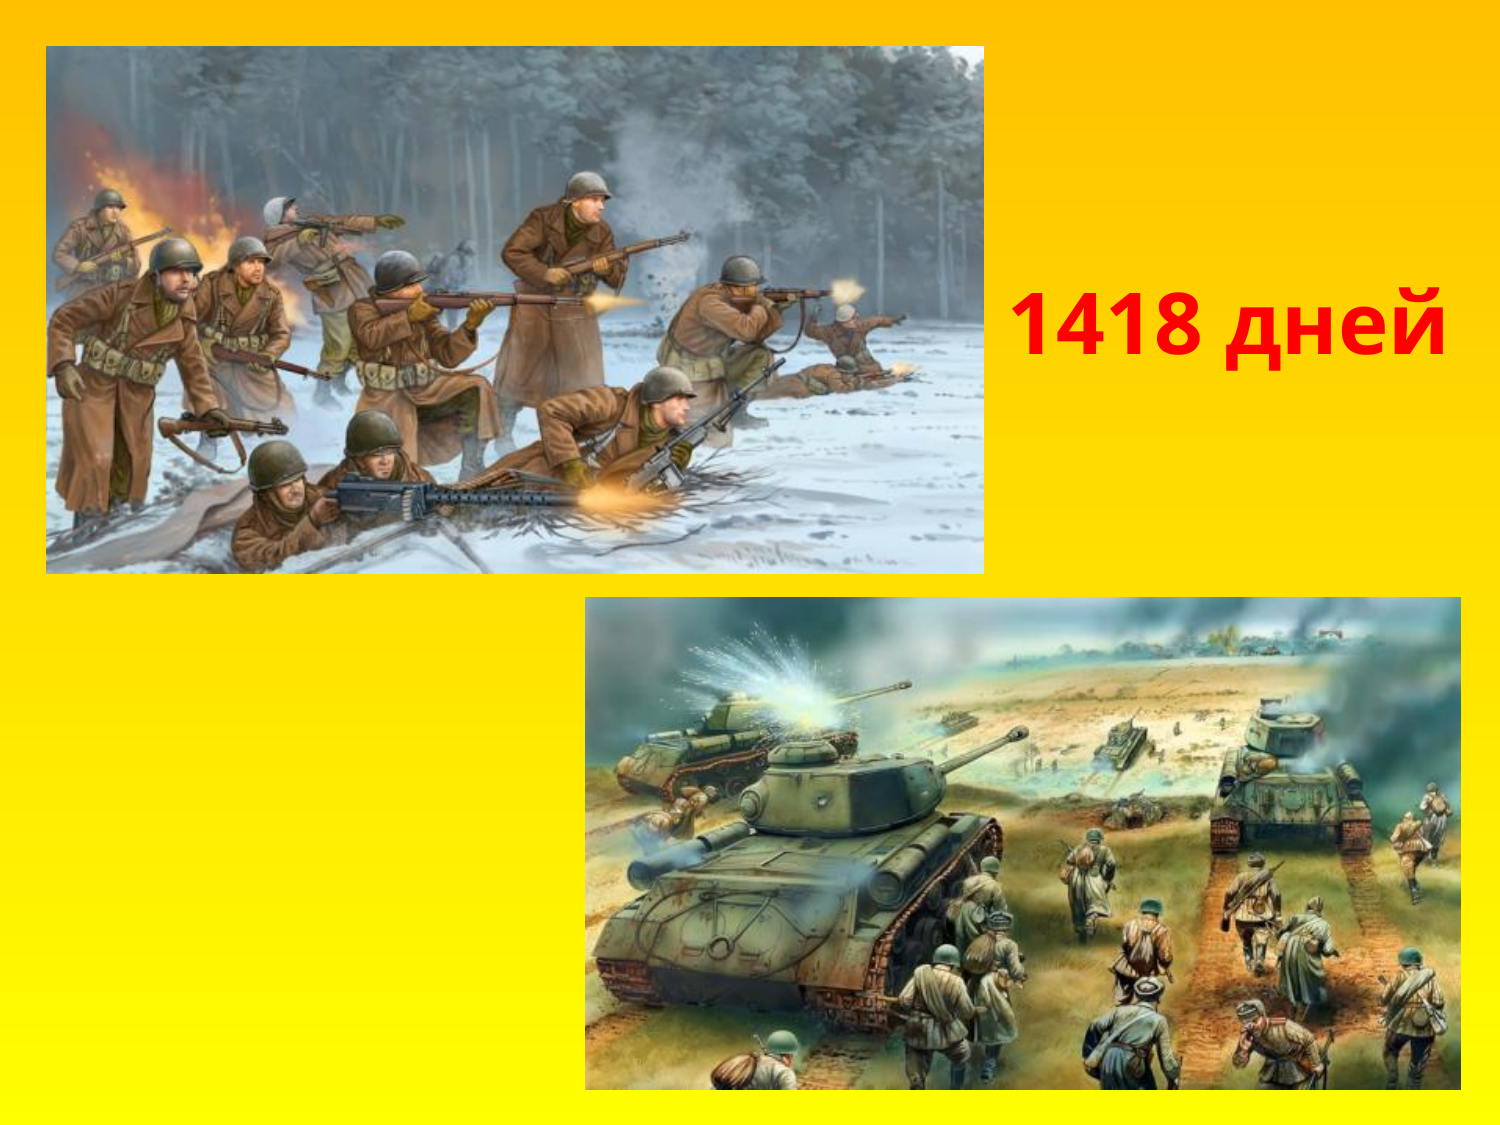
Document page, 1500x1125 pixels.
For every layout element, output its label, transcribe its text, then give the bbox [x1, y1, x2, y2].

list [46, 46, 985, 575]
title 1418 дней [1027, 160, 1473, 480]
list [585, 597, 1461, 1090]
